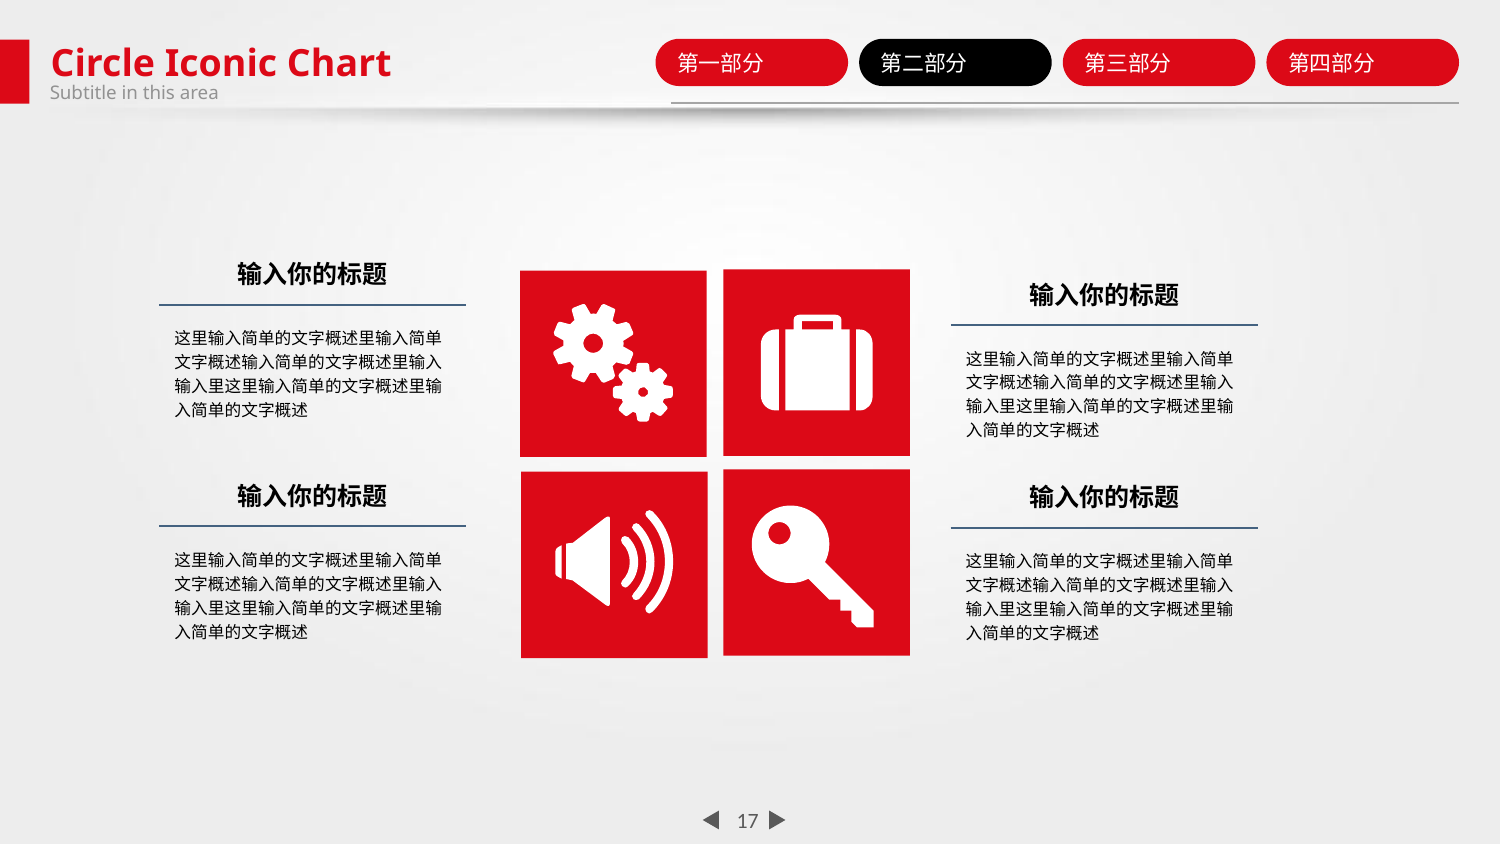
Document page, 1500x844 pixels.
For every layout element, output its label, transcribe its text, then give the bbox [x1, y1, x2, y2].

text_box [856, 329, 873, 411]
text_box 这里输入简单的文字概述里输入简单文字概述输入简单的文字概述里输入输入里这里输入简单的文字概述里输入简单的文字概述 [159, 538, 467, 657]
text_box 第三部分 [1062, 38, 1256, 87]
text_box 输入你的标题 [159, 472, 467, 518]
text_box 输入你的标题 [950, 474, 1258, 519]
slide_number 17 [714, 797, 781, 843]
text_box 第一部分 [656, 38, 849, 81]
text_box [555, 509, 674, 614]
picture [0, 0, 1500, 844]
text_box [552, 303, 673, 422]
text_box [751, 505, 874, 628]
text_box 这里输入简单的文字概述里输入简单文字概述输入简单的文字概述里输入输入里这里输入简单的文字概述里输入简单的文字概述 [159, 316, 467, 435]
text_box Subtitle in this area [49, 81, 1145, 103]
text_box [519, 470, 710, 660]
text_box Circle Iconic Chart [47, 31, 656, 92]
text_box 这里输入简单的文字概述里输入简单文字概述输入简单的文字概述里输入输入里这里输入简单的文字概述里输入简单的文字概述 [950, 337, 1258, 456]
text_box 第四部分 [1266, 38, 1460, 87]
text_box 这里输入简单的文字概述里输入简单文字概述输入简单的文字概述里输入输入里这里输入简单的文字概述里输入简单的文字概述 [950, 539, 1258, 658]
text_box [0, 39, 30, 104]
text_box [518, 268, 709, 459]
text_box [721, 267, 912, 458]
text_box [721, 467, 912, 658]
text_box [760, 329, 779, 411]
text_box 第二部分 [859, 38, 1052, 81]
text_box [785, 314, 850, 411]
text_box 输入你的标题 [950, 271, 1258, 317]
text_box 输入你的标题 [159, 251, 467, 296]
